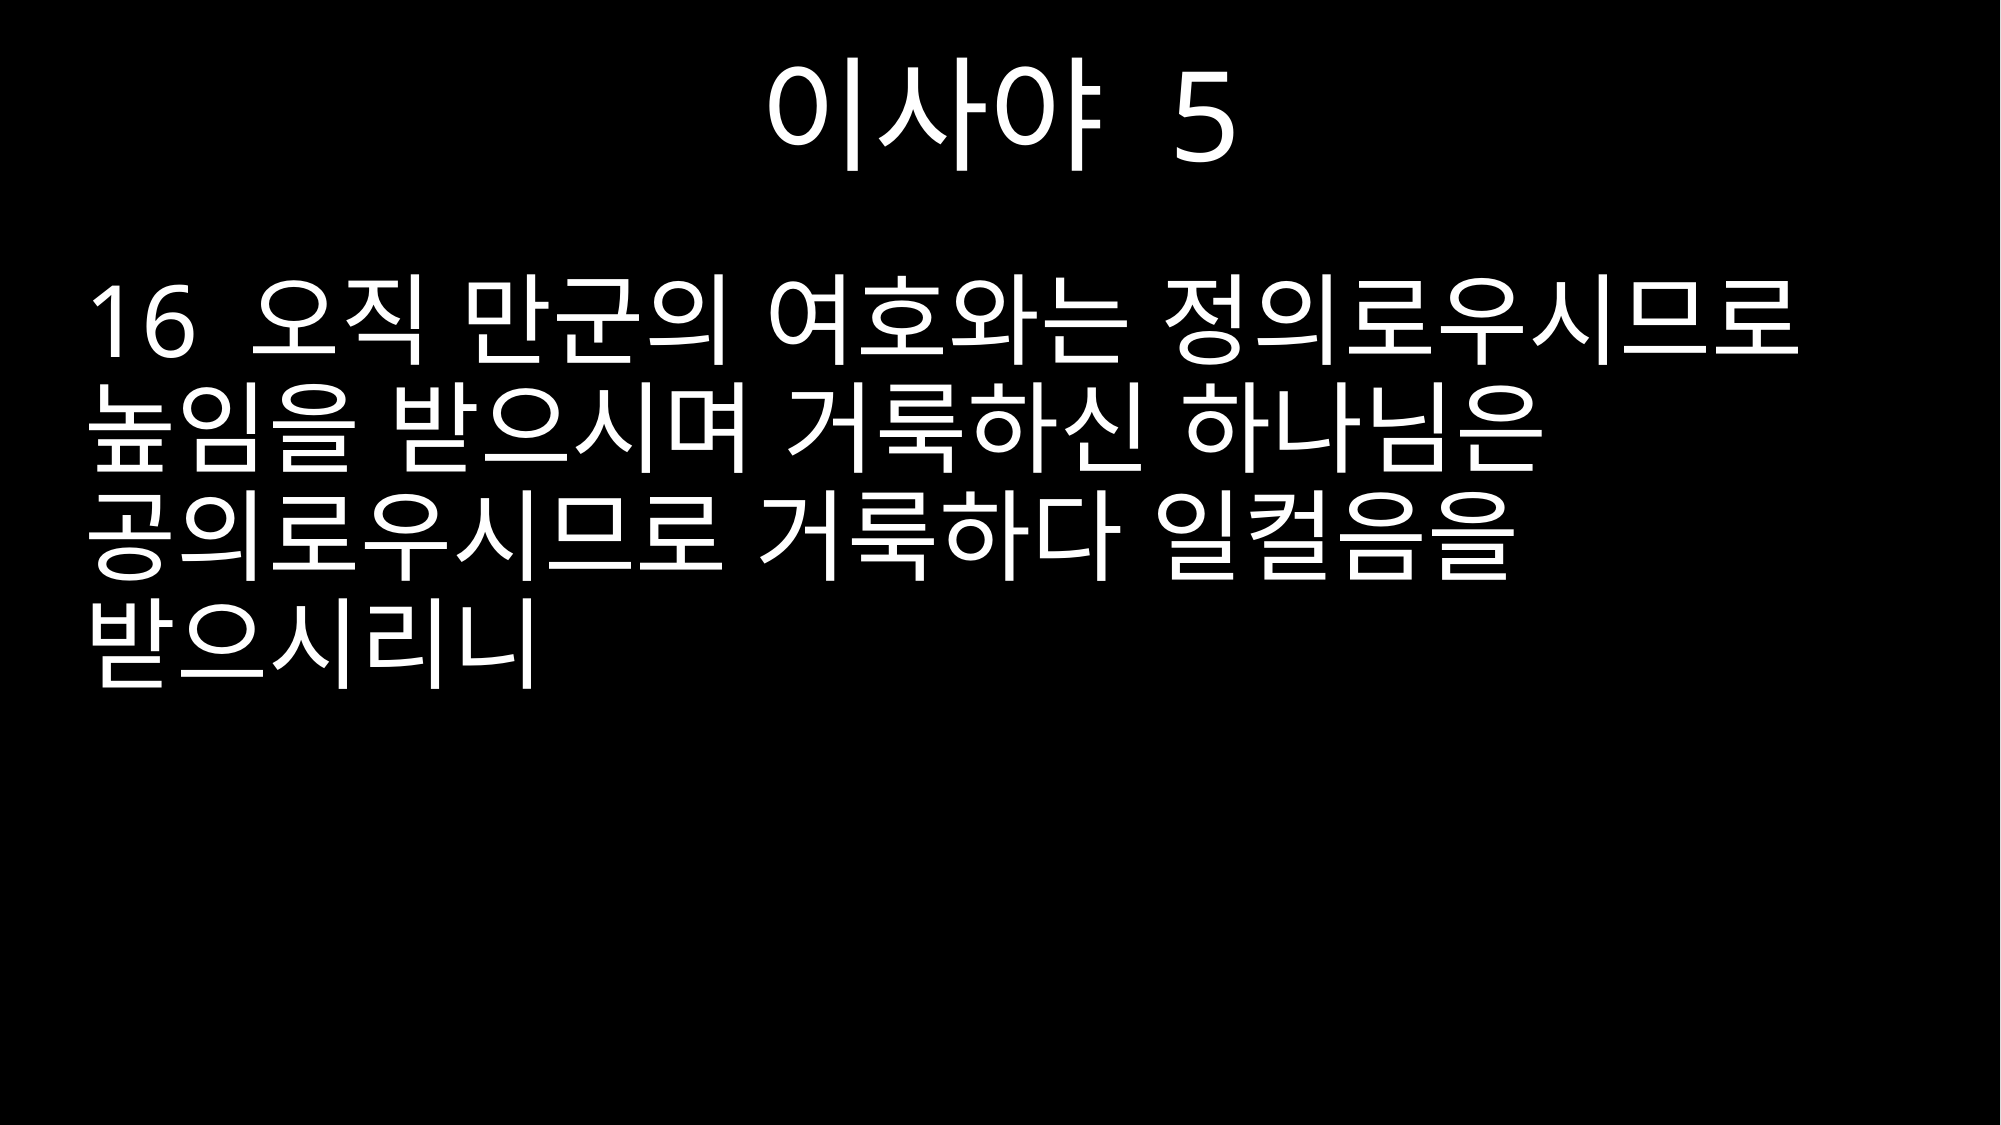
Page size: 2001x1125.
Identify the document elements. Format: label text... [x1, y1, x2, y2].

list 16 오직 만군의 여호와는 정의로우시므로 높임을 받으시며 거룩하신 하나님은 공의로우시므로 거룩하다 일컬음을 받으시리니 [69, 263, 1953, 423]
footer 이사야 5 [0, 32, 2000, 192]
picture [0, 0, 2001, 1125]
